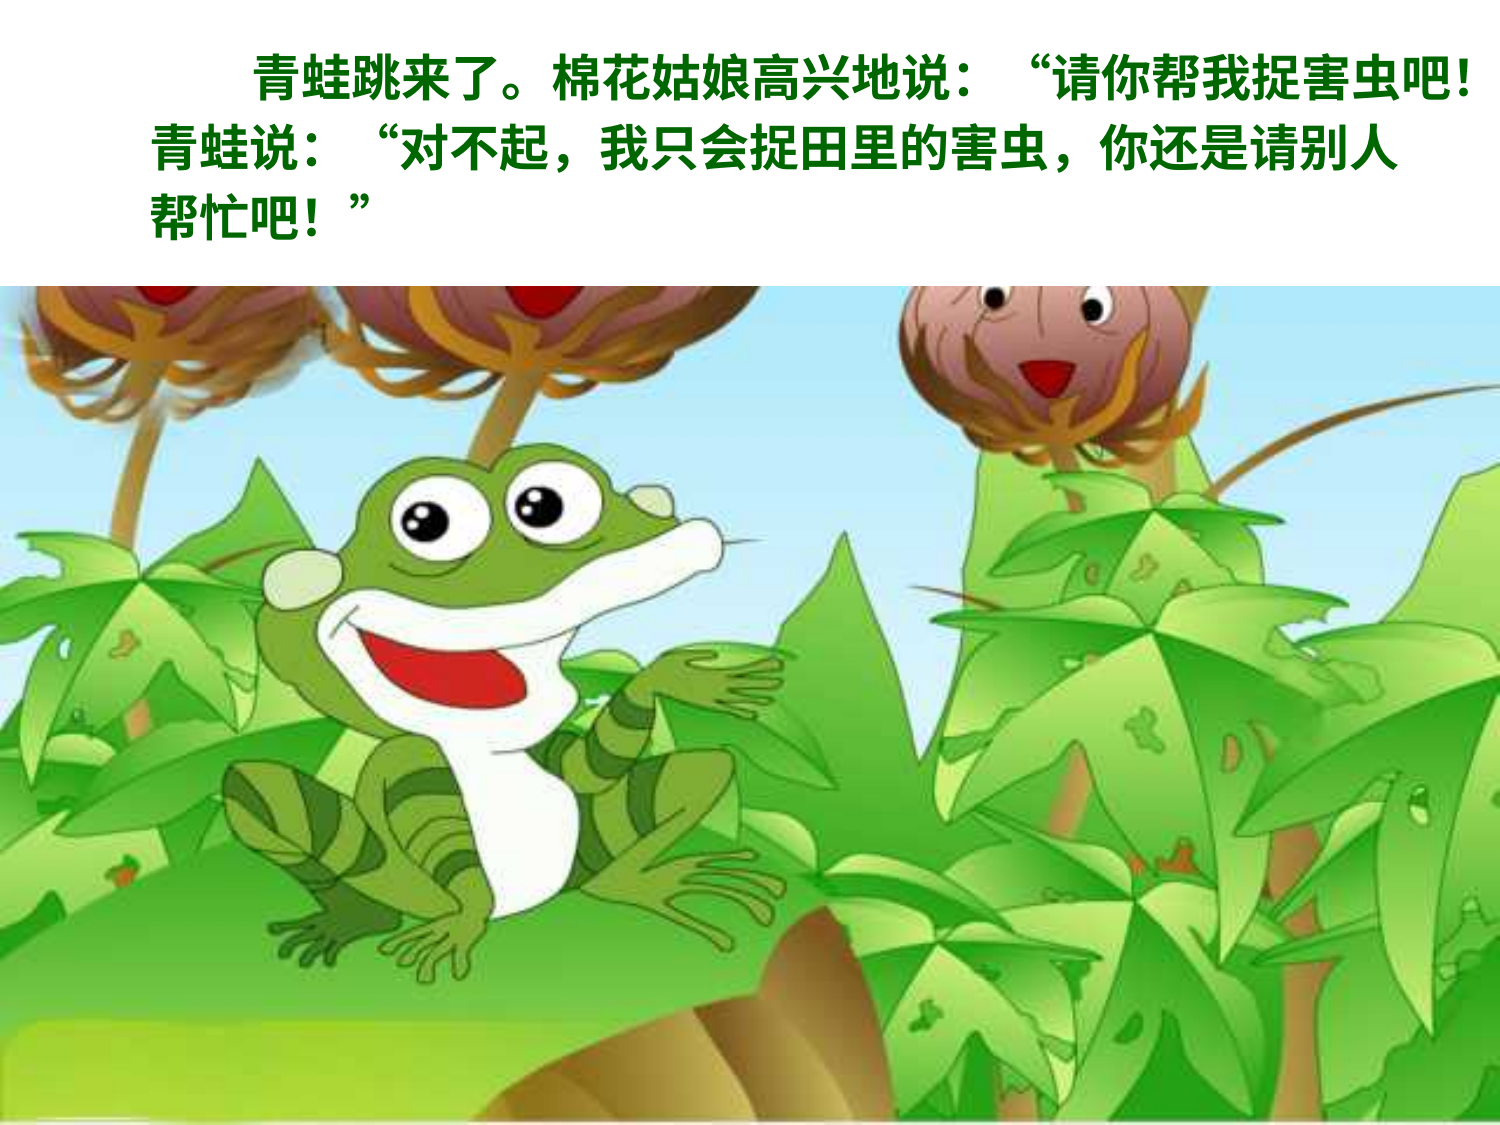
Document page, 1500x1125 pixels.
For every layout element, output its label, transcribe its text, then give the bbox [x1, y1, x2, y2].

picture [0, 286, 1500, 1125]
text_box 青蛙跳来了。棉花姑娘高兴地说：“请你帮我捉害虫吧！” 青蛙说：“对不起，我只会捉田里的害虫，你还是请别人 帮忙吧！” [134, 39, 1500, 286]
